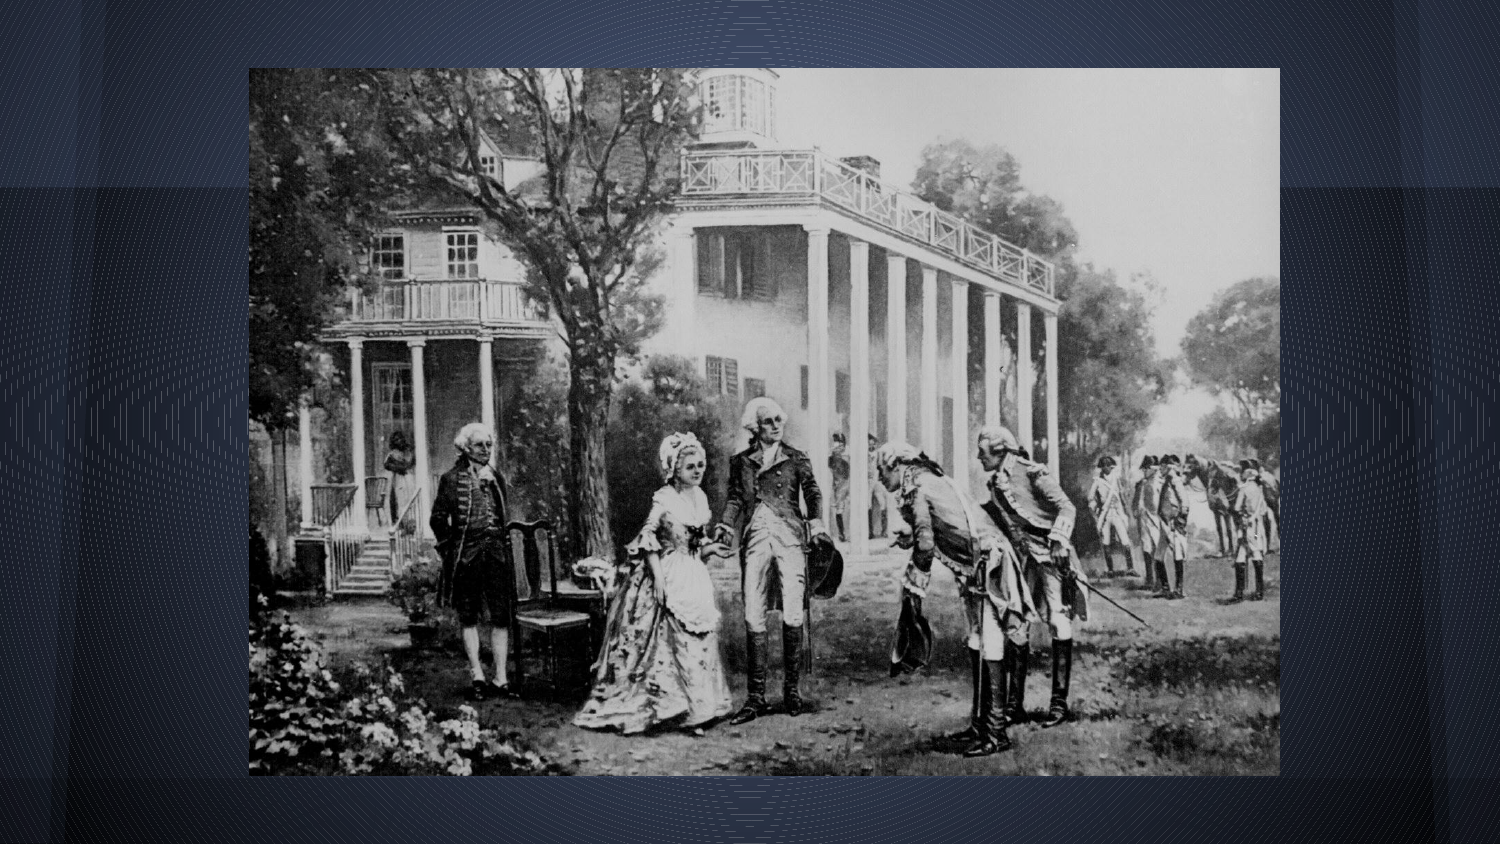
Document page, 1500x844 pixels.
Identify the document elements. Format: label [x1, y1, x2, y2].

picture [249, 68, 1281, 776]
